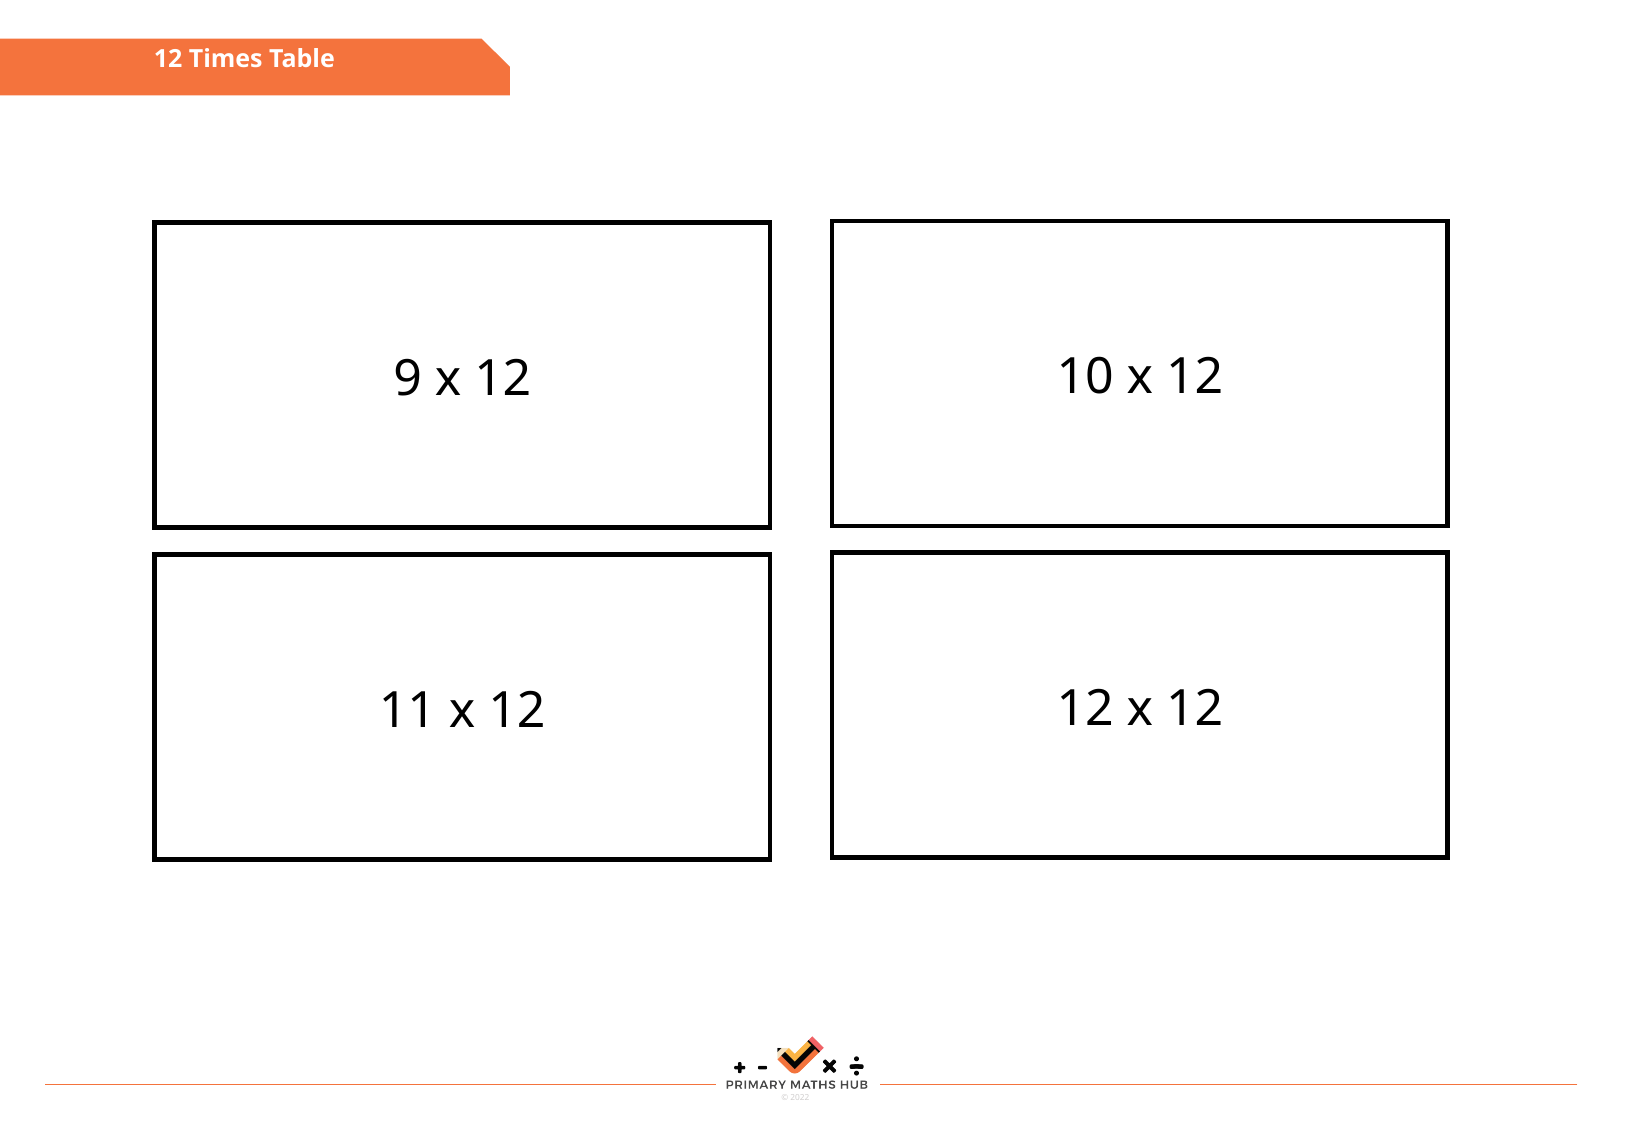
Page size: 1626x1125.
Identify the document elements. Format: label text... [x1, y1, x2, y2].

picture [722, 1034, 872, 1094]
text_box 10 x 12 [831, 220, 1449, 527]
text_box 12 Times Table [0, 37, 511, 97]
text_box 12 x 12 [831, 552, 1449, 859]
text_box 11 x 12 [153, 553, 771, 860]
text_box © 2022 [720, 1084, 870, 1110]
text_box 9 x 12 [153, 222, 771, 529]
